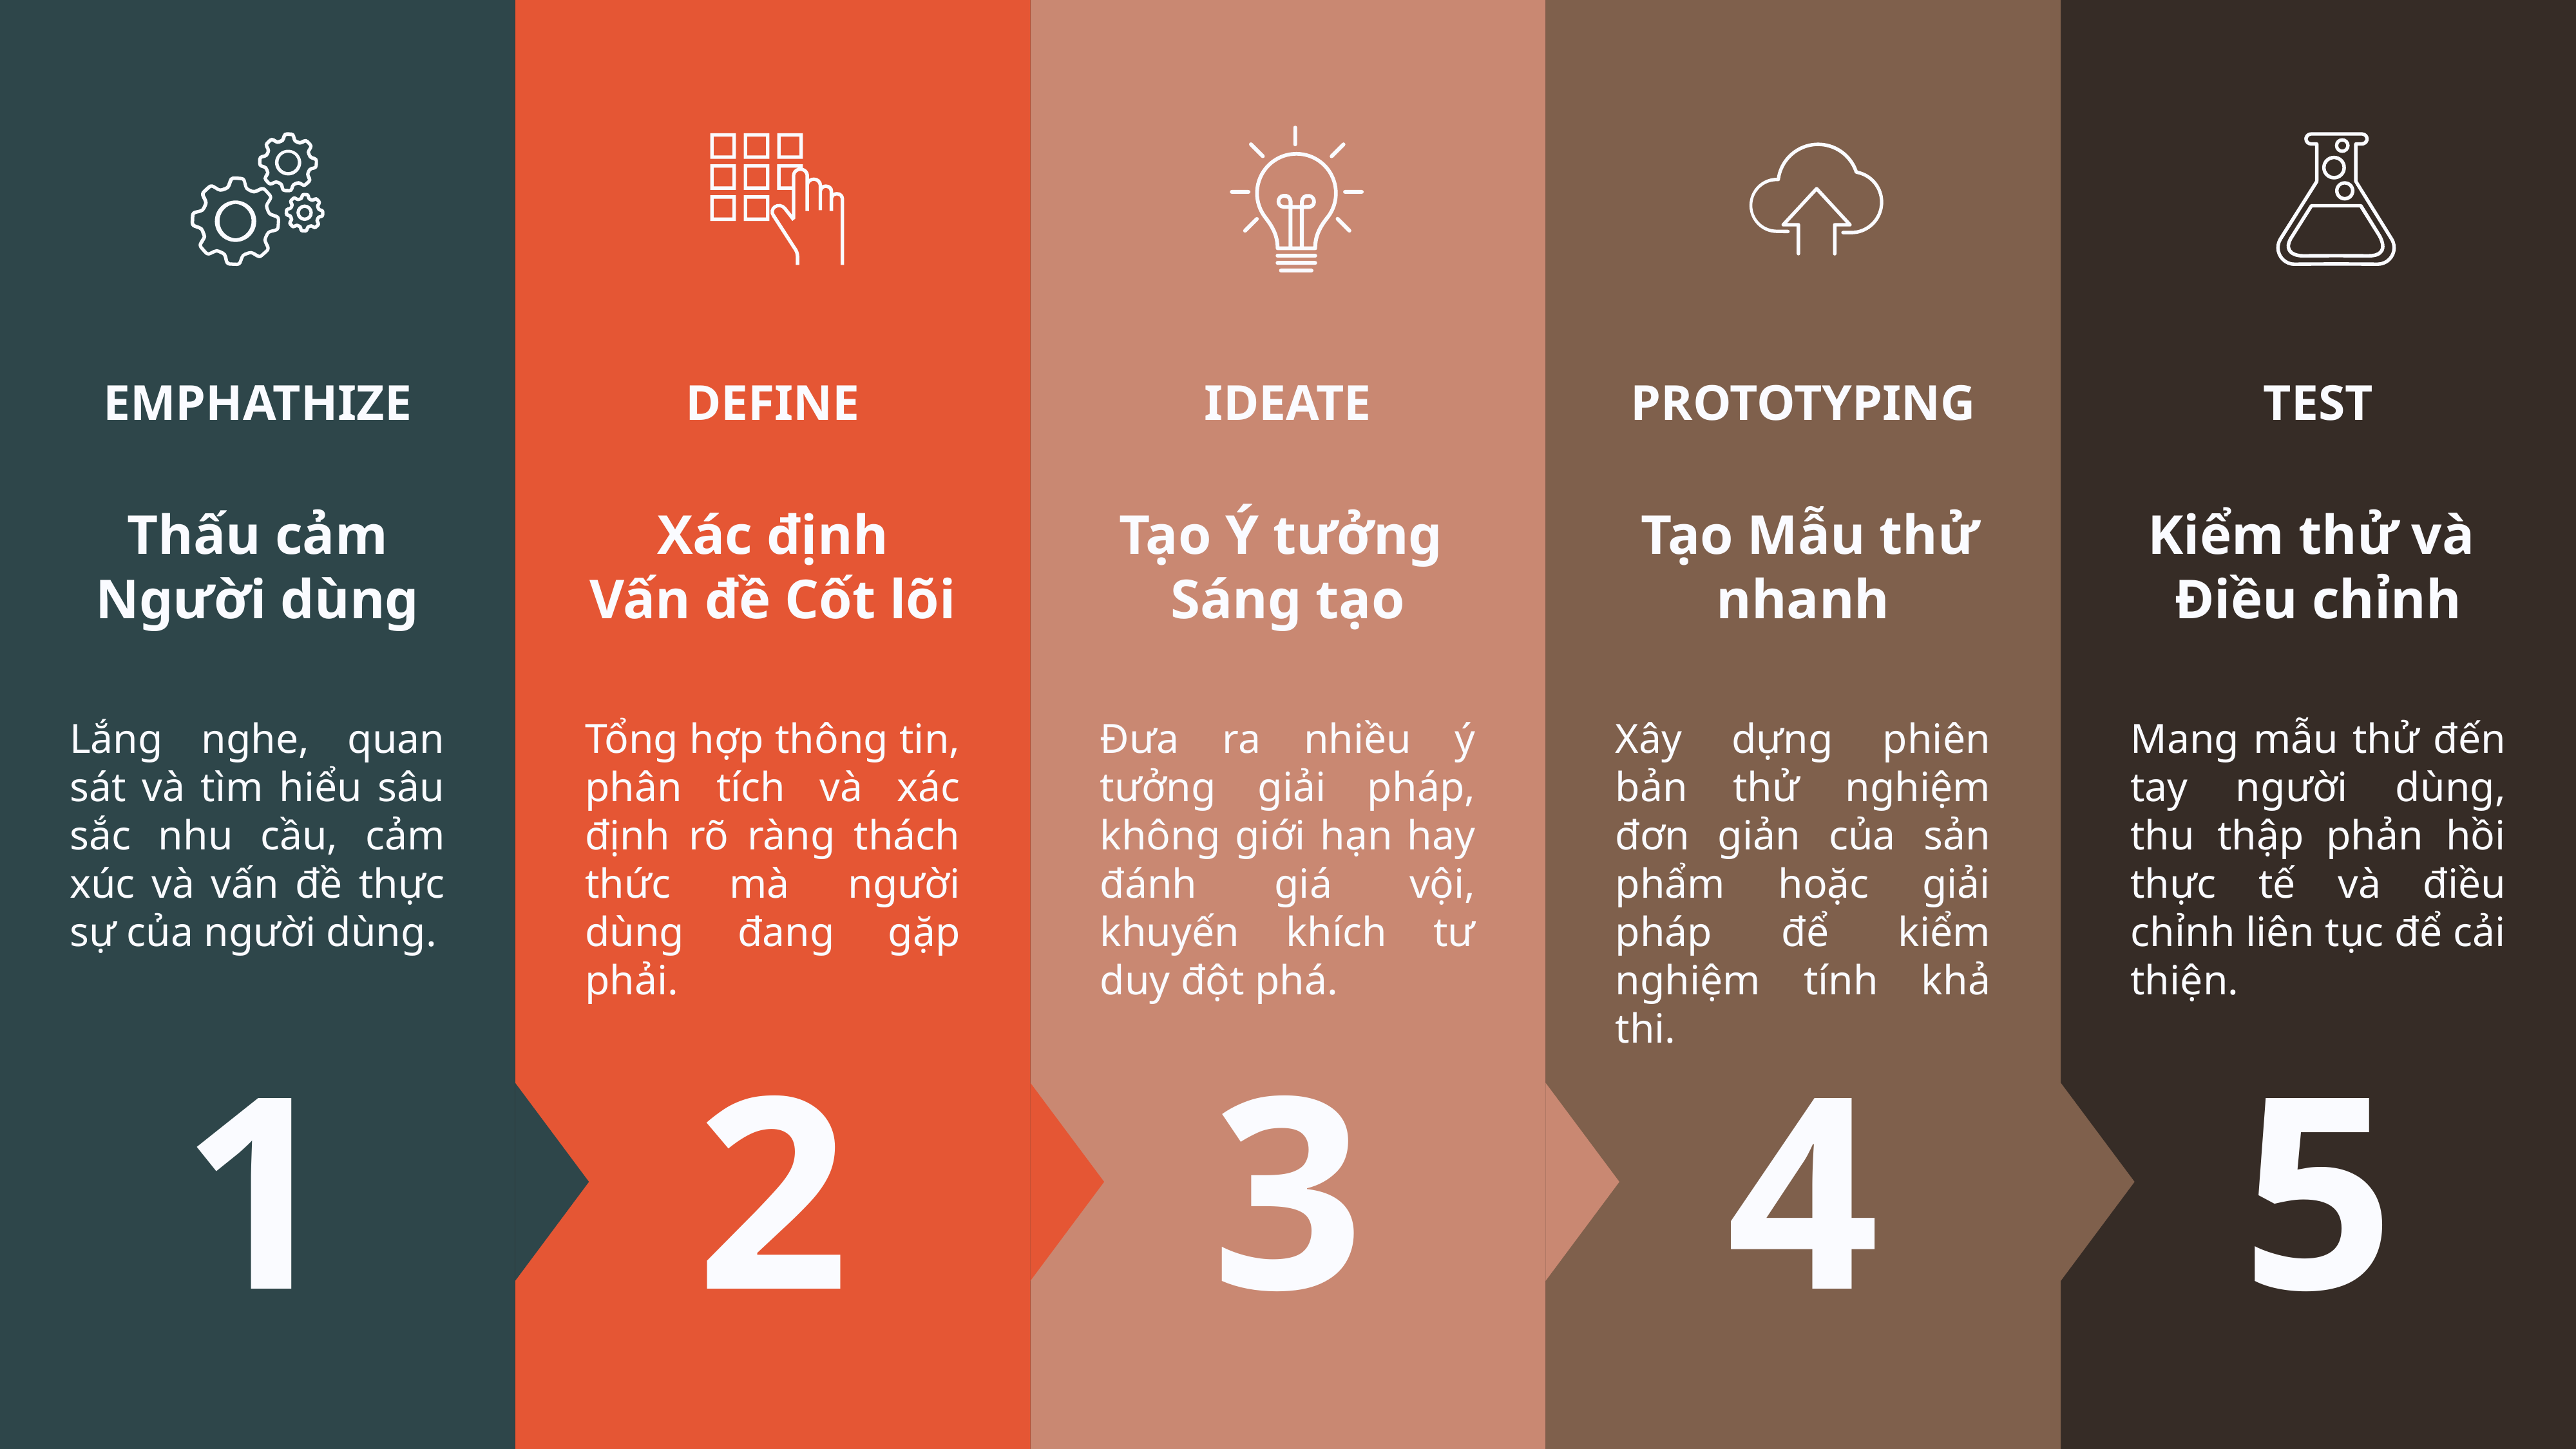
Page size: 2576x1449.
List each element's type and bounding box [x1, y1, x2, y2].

text_box [1620, 0, 2135, 1449]
text_box [0, 0, 589, 1449]
text_box [190, 131, 325, 267]
text_box [1105, 0, 1620, 1449]
text_box [2135, 0, 2576, 1449]
text_box [1229, 125, 1364, 273]
text_box [589, 0, 1105, 1449]
text_box [1749, 142, 1884, 256]
text_box [2276, 131, 2396, 267]
text_box [710, 133, 844, 265]
